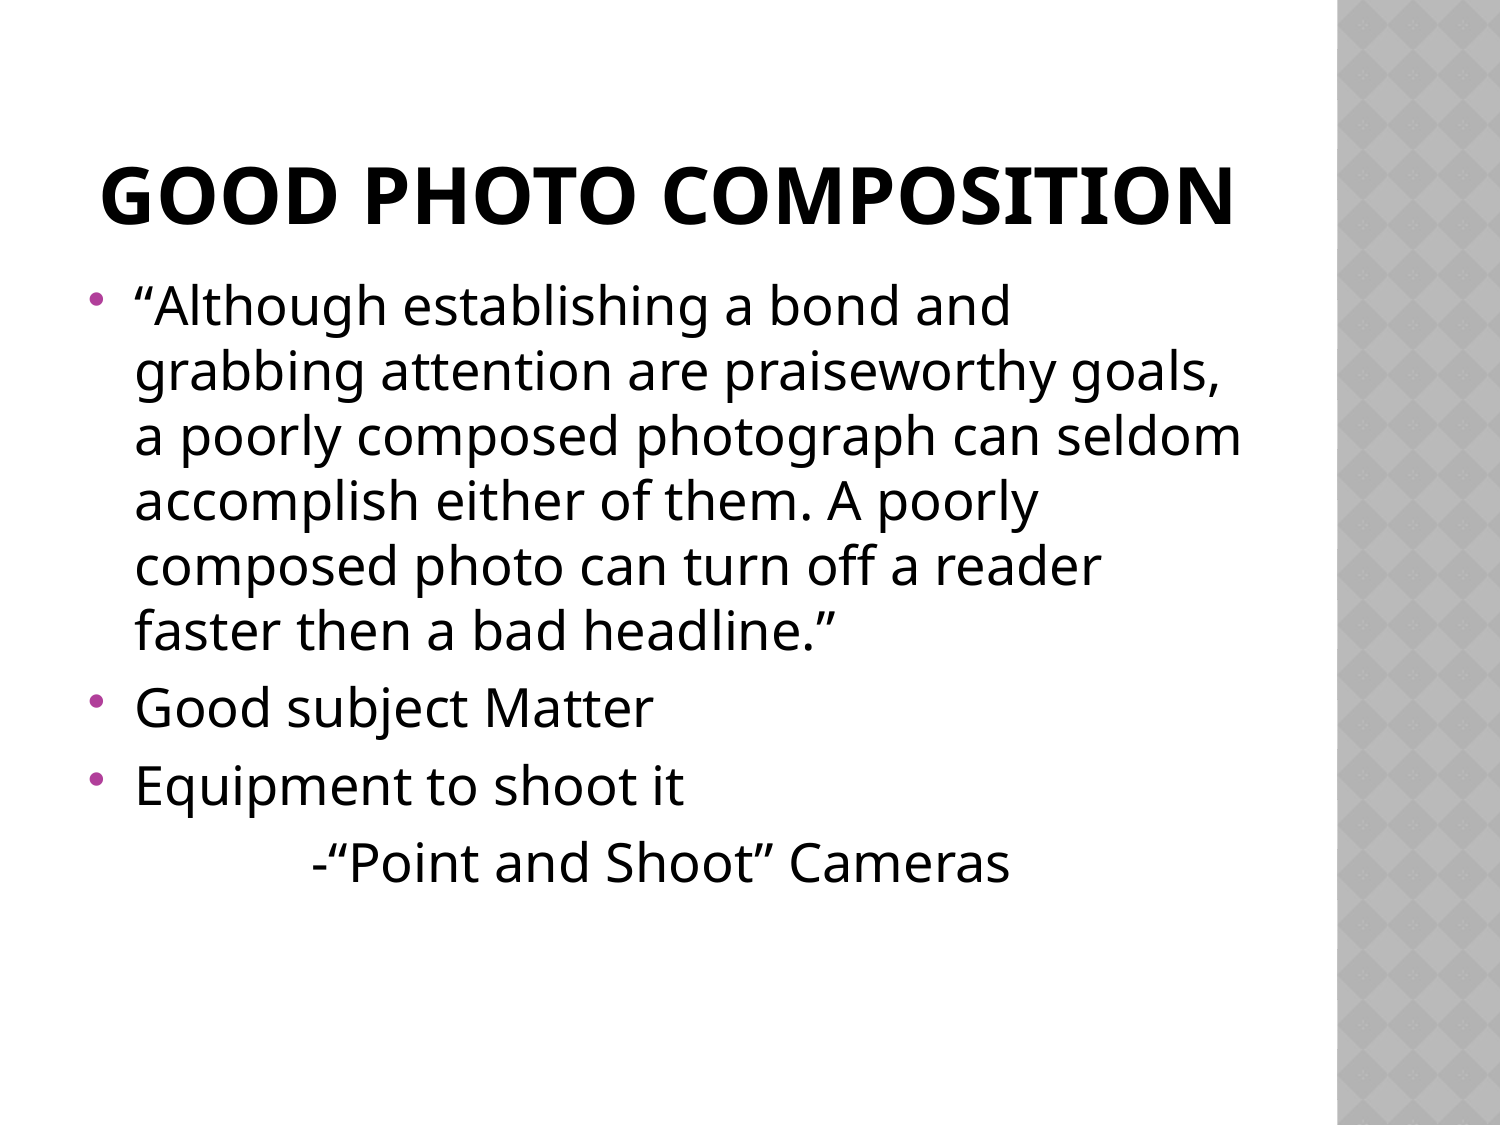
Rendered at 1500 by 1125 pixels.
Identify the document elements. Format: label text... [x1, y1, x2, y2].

list “Although establishing a bond and grabbing attention are praiseworthy goals, a poorly composed photograph can seldom accomplish either of them. A poorly composed photo can turn off a reader faster then a bad headline.” Good subject Matter Equipment to shoot it -“Point and Shoot” Cameras [75, 264, 1263, 1059]
title Good photo composition [75, 52, 1263, 240]
